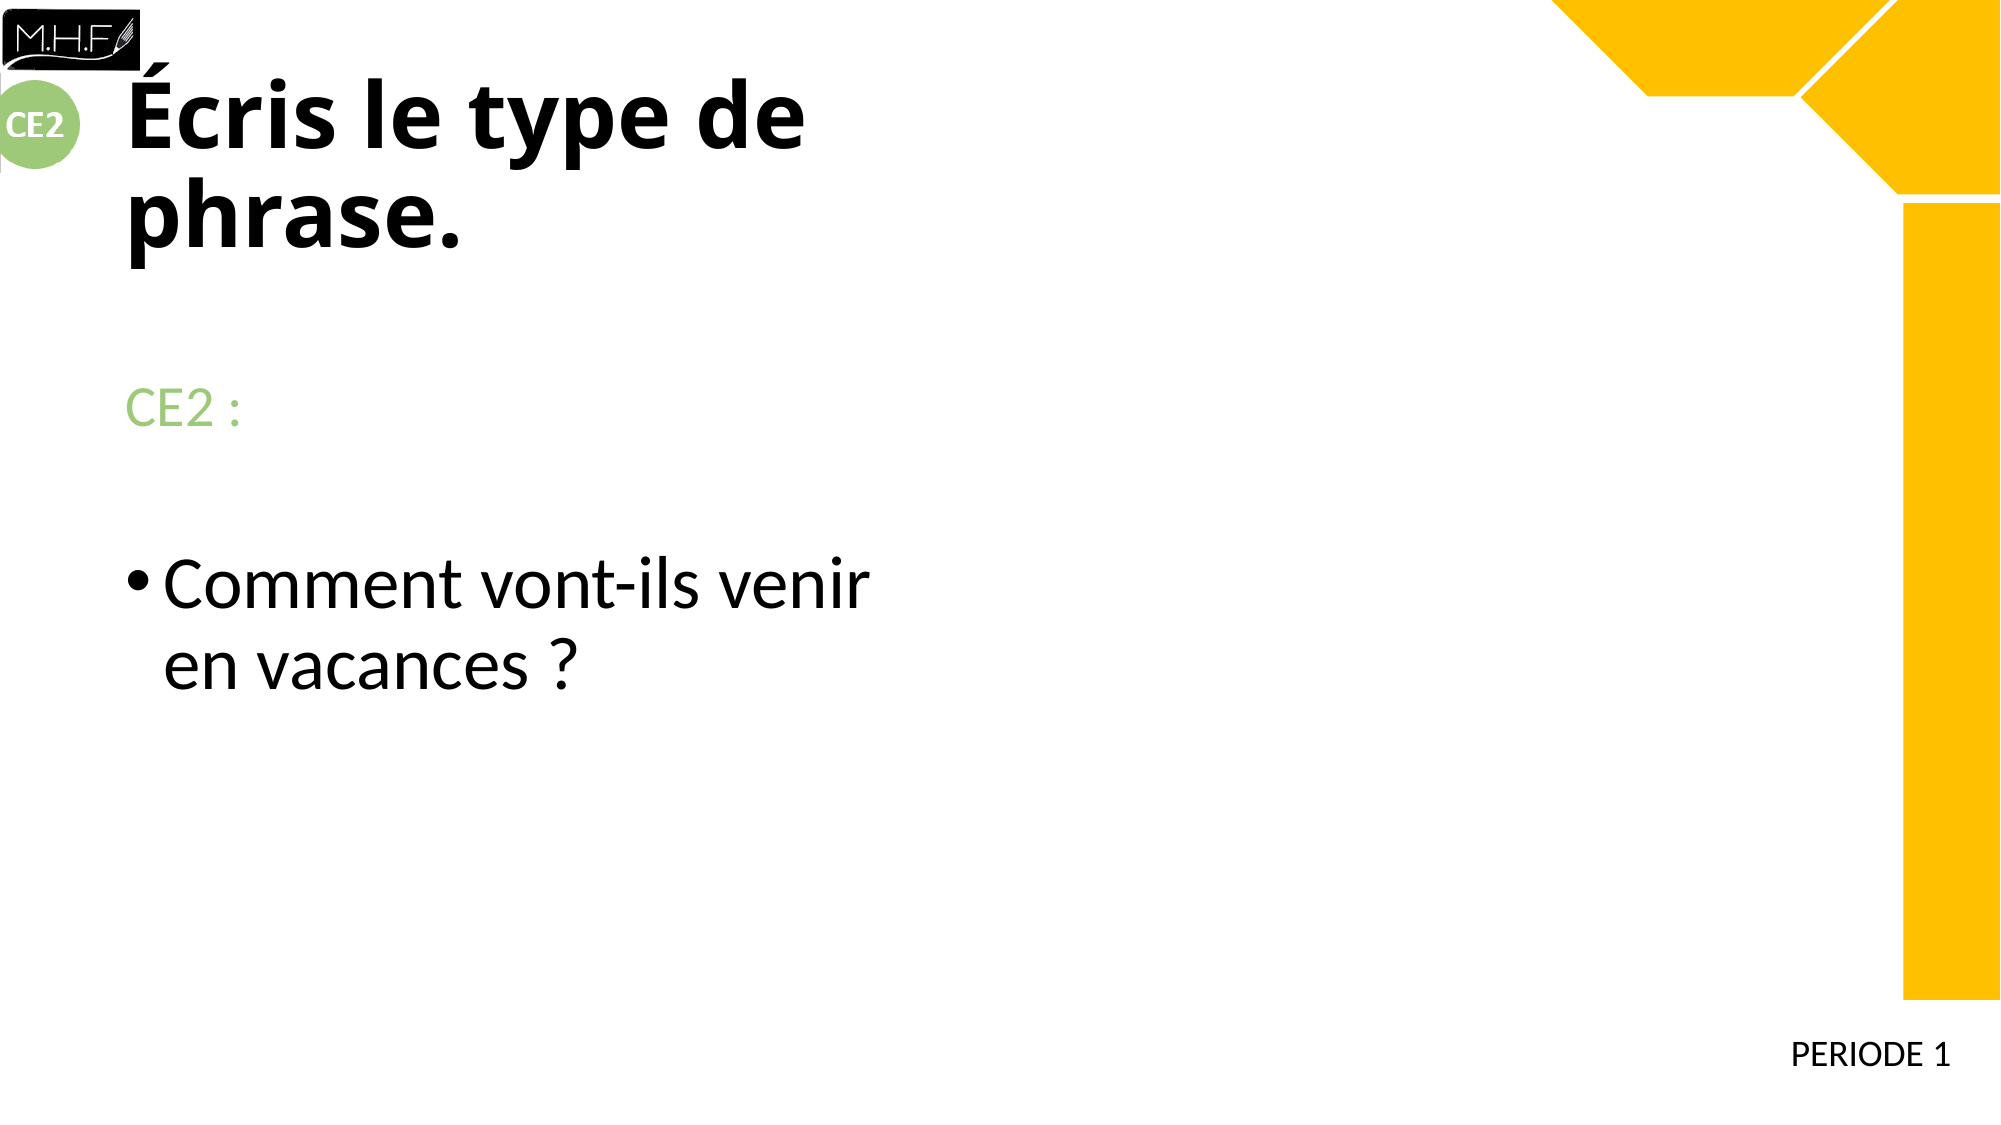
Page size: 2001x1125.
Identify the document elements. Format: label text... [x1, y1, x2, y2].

text_box [1902, 202, 2000, 1001]
text_box [1799, 0, 2000, 196]
text_box [1549, 0, 1892, 98]
text_box PERIODE 1 [1362, 1021, 1967, 1125]
text_box CE2 : Comment vont-ils venir en vacances ? [110, 368, 908, 713]
text_box Écris le type de phrase. [109, 59, 971, 277]
picture [0, 7, 140, 173]
